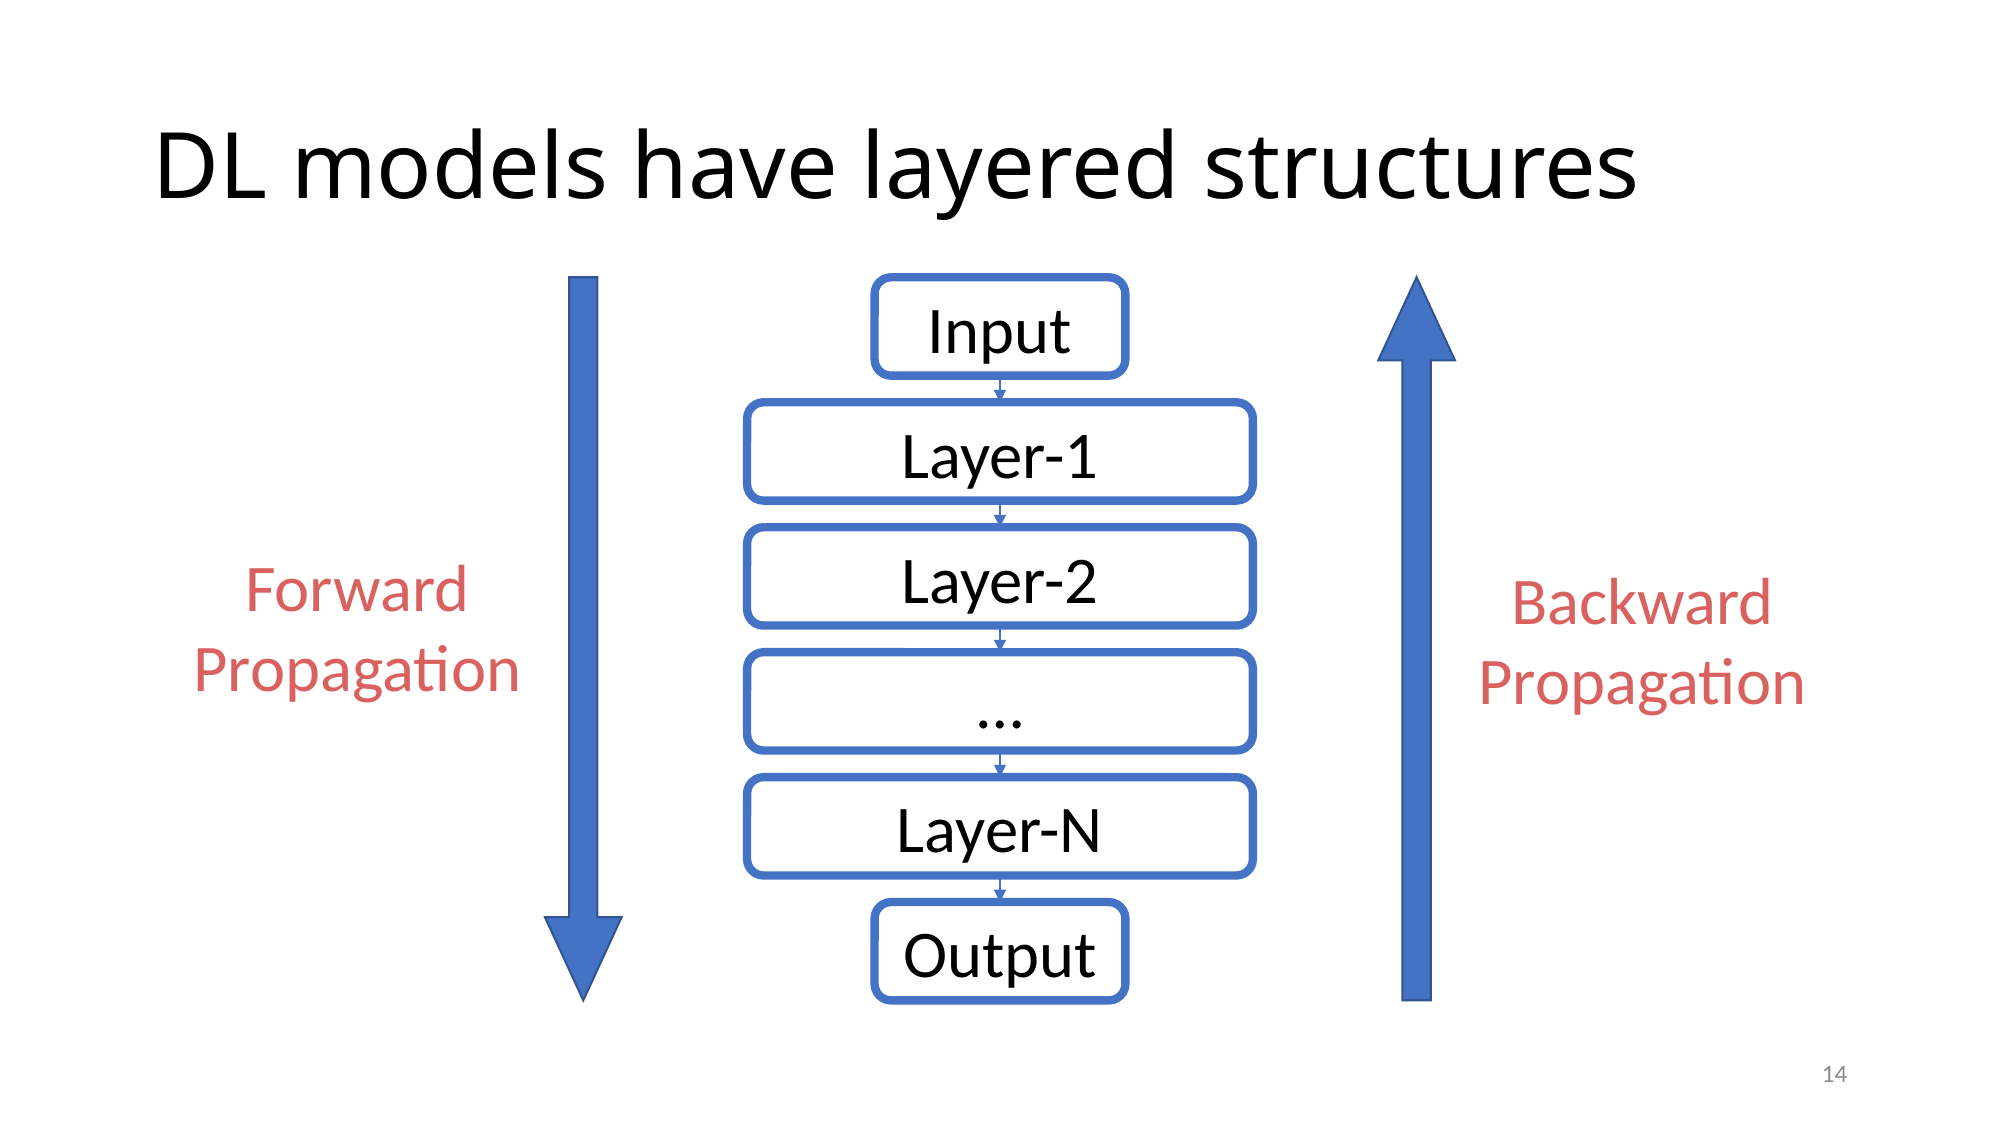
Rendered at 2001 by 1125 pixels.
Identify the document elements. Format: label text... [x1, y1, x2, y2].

text_box Layer-N [746, 776, 1254, 877]
text_box Backward Propagation [1454, 550, 1830, 726]
text_box [1376, 274, 1457, 1002]
text_box … [746, 651, 1254, 752]
text_box Input [873, 276, 1127, 377]
text_box Layer-1 [746, 401, 1254, 502]
slide_number 14 [1412, 1042, 1863, 1103]
text_box [543, 276, 624, 1003]
text_box Output [873, 900, 1127, 1002]
title DL models have layered structures [137, 59, 1863, 278]
text_box Layer-2 [746, 526, 1254, 627]
text_box Forward Propagation [169, 537, 545, 712]
